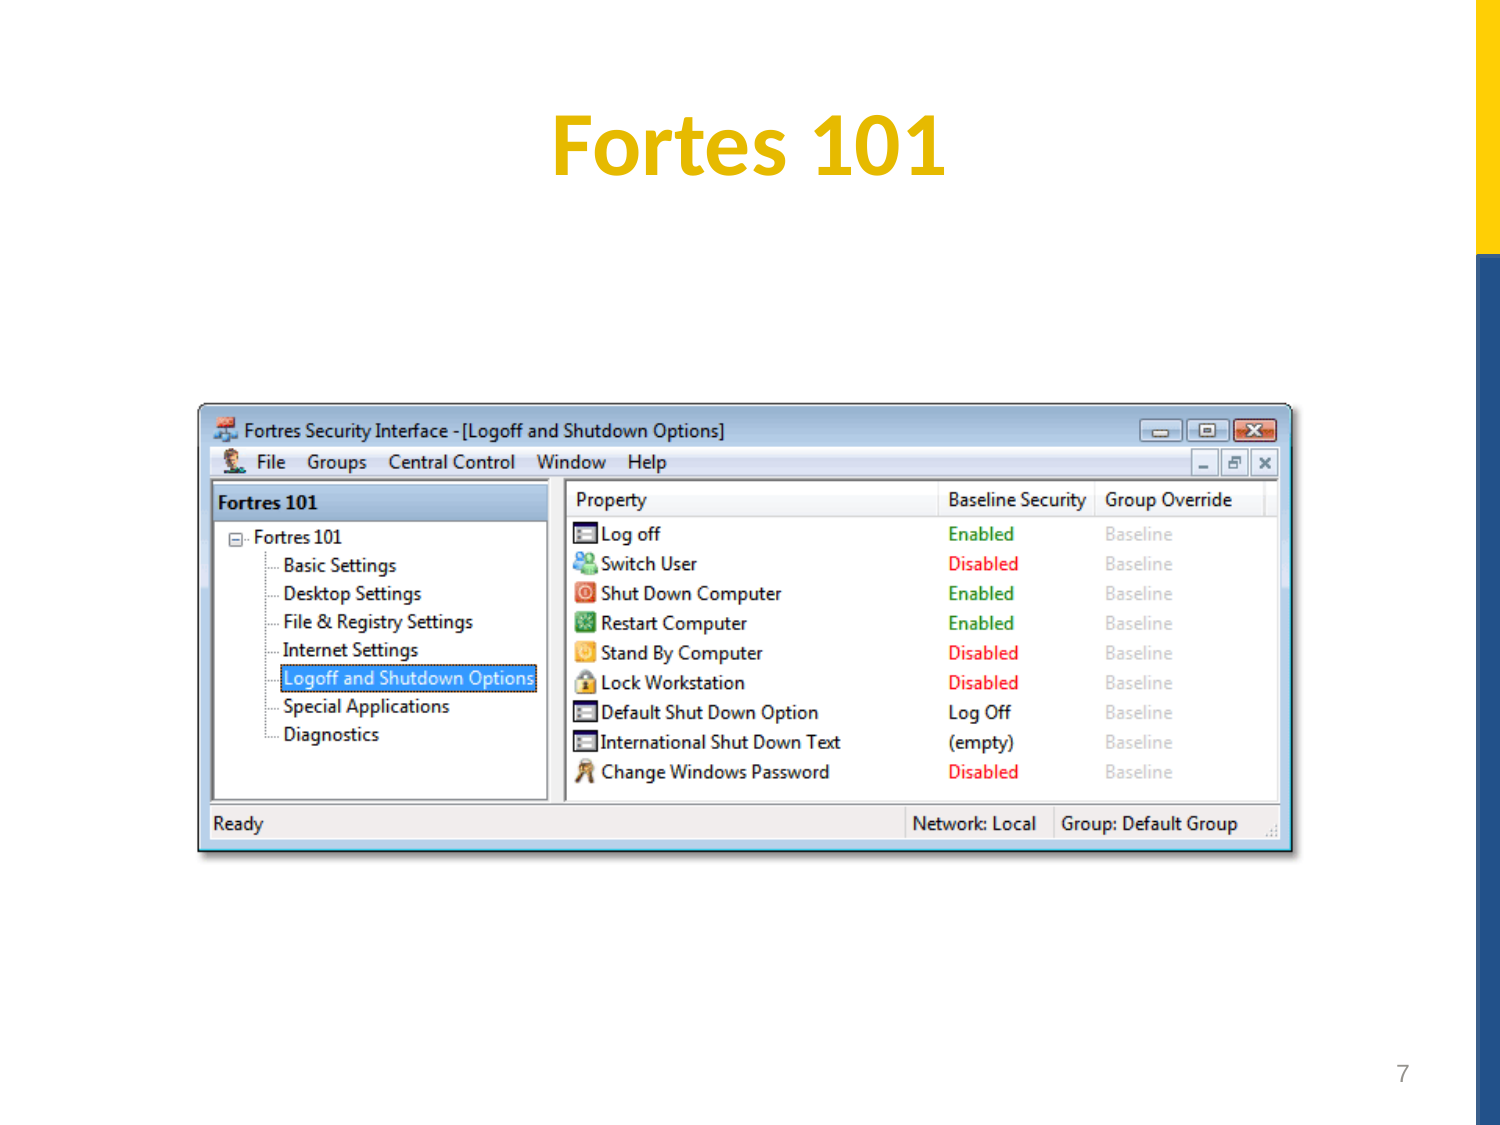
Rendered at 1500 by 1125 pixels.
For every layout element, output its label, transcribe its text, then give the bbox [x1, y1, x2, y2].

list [168, 374, 1332, 893]
slide_number 7 [1074, 1042, 1425, 1103]
title Fortes 101 [75, 45, 1425, 233]
